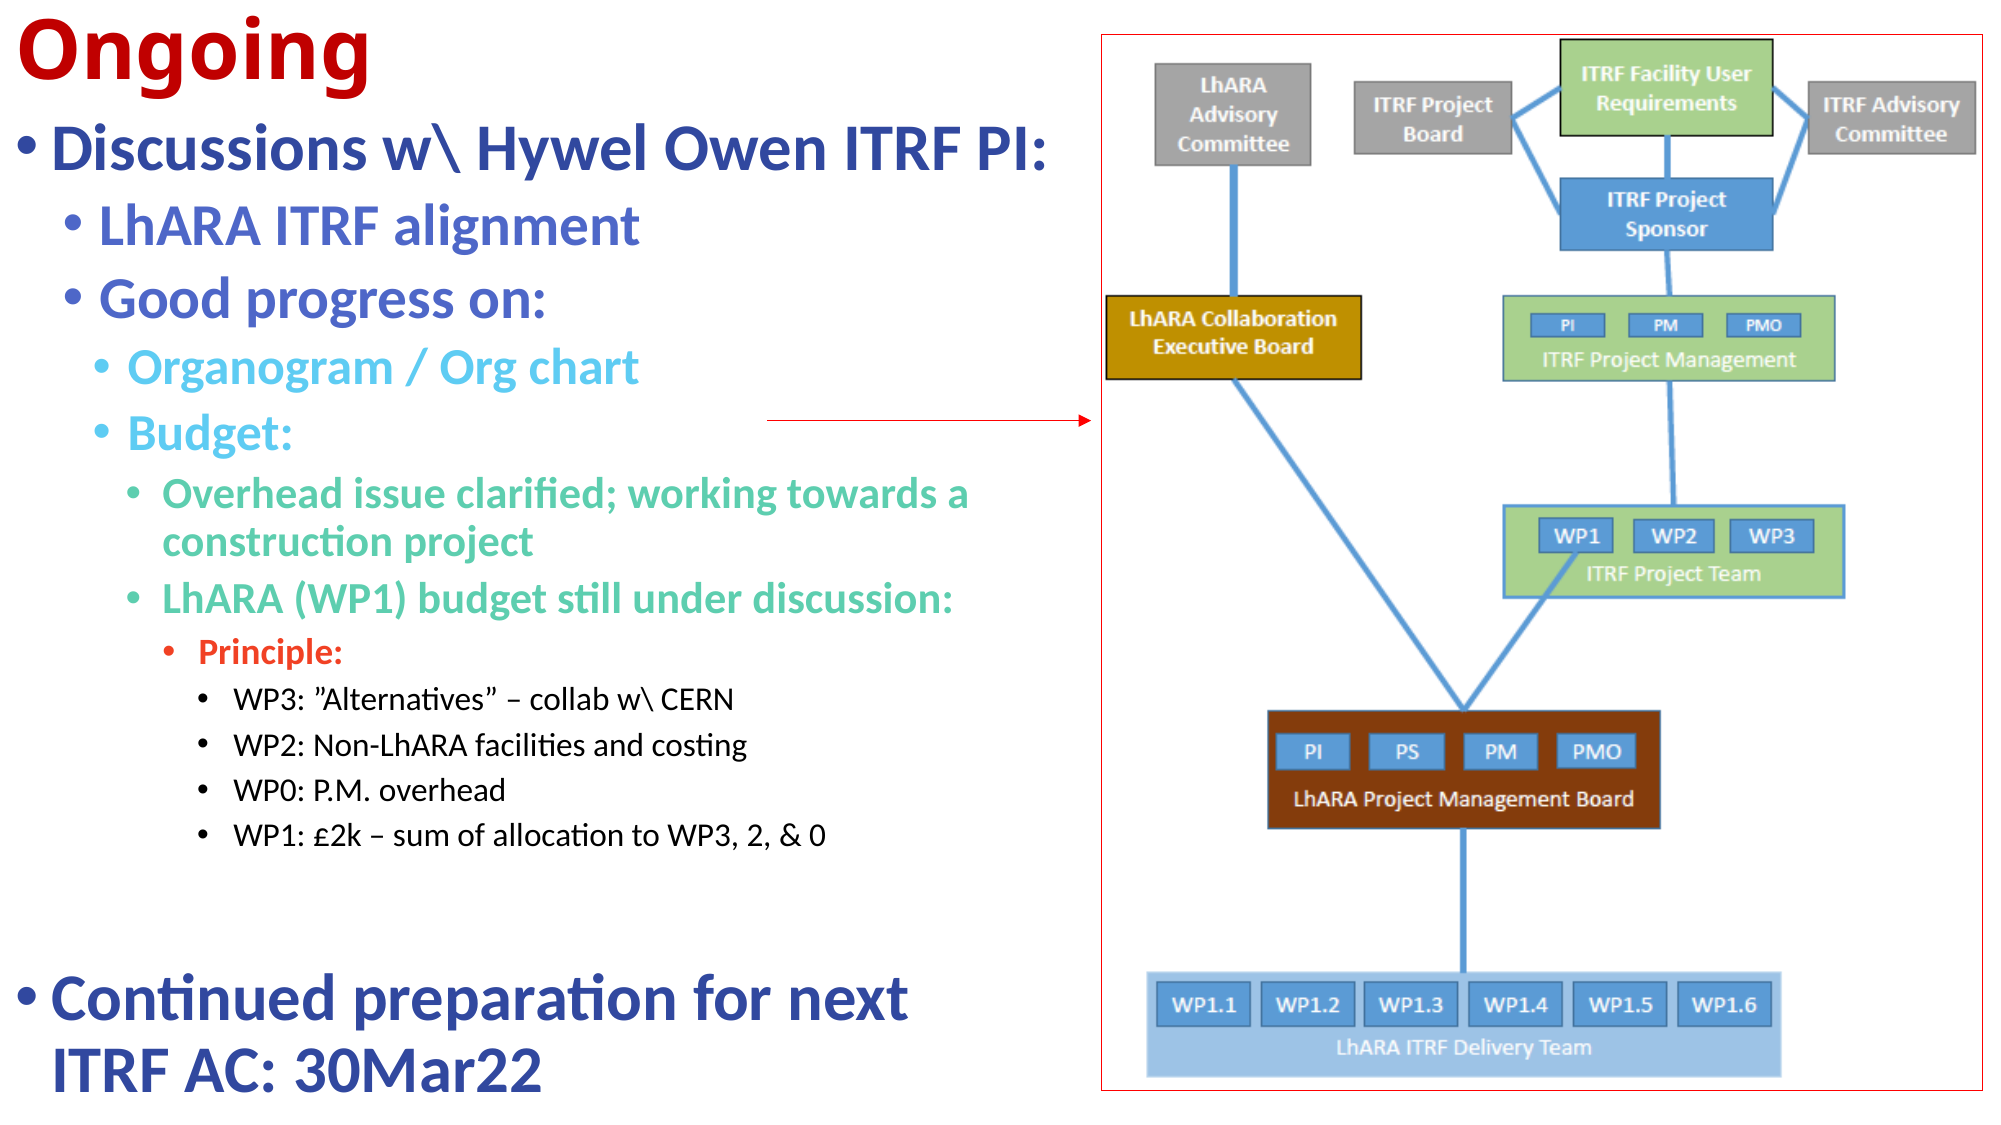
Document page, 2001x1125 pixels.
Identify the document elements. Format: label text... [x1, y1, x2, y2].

list Discussions w\ Hywel Owen ITRF PI: LhARA ITRF alignment Good progress on: Organogram / Org chart Budget: Overhead issue clarified; working towards a construction project LhARA (WP1) budget still under discussion: Principle: WP3: ”Alternatives” – collab w\ CERN WP2: Non-LhARA facilities and costing WP0: P.M. overhead WP1: £2k – sum of allocation to WP3, 2, & 0 Continued preparation for next ITRF AC: 30Mar22 [0, 104, 1102, 1124]
picture [1101, 34, 1983, 1091]
title Ongoing [0, 0, 2000, 105]
